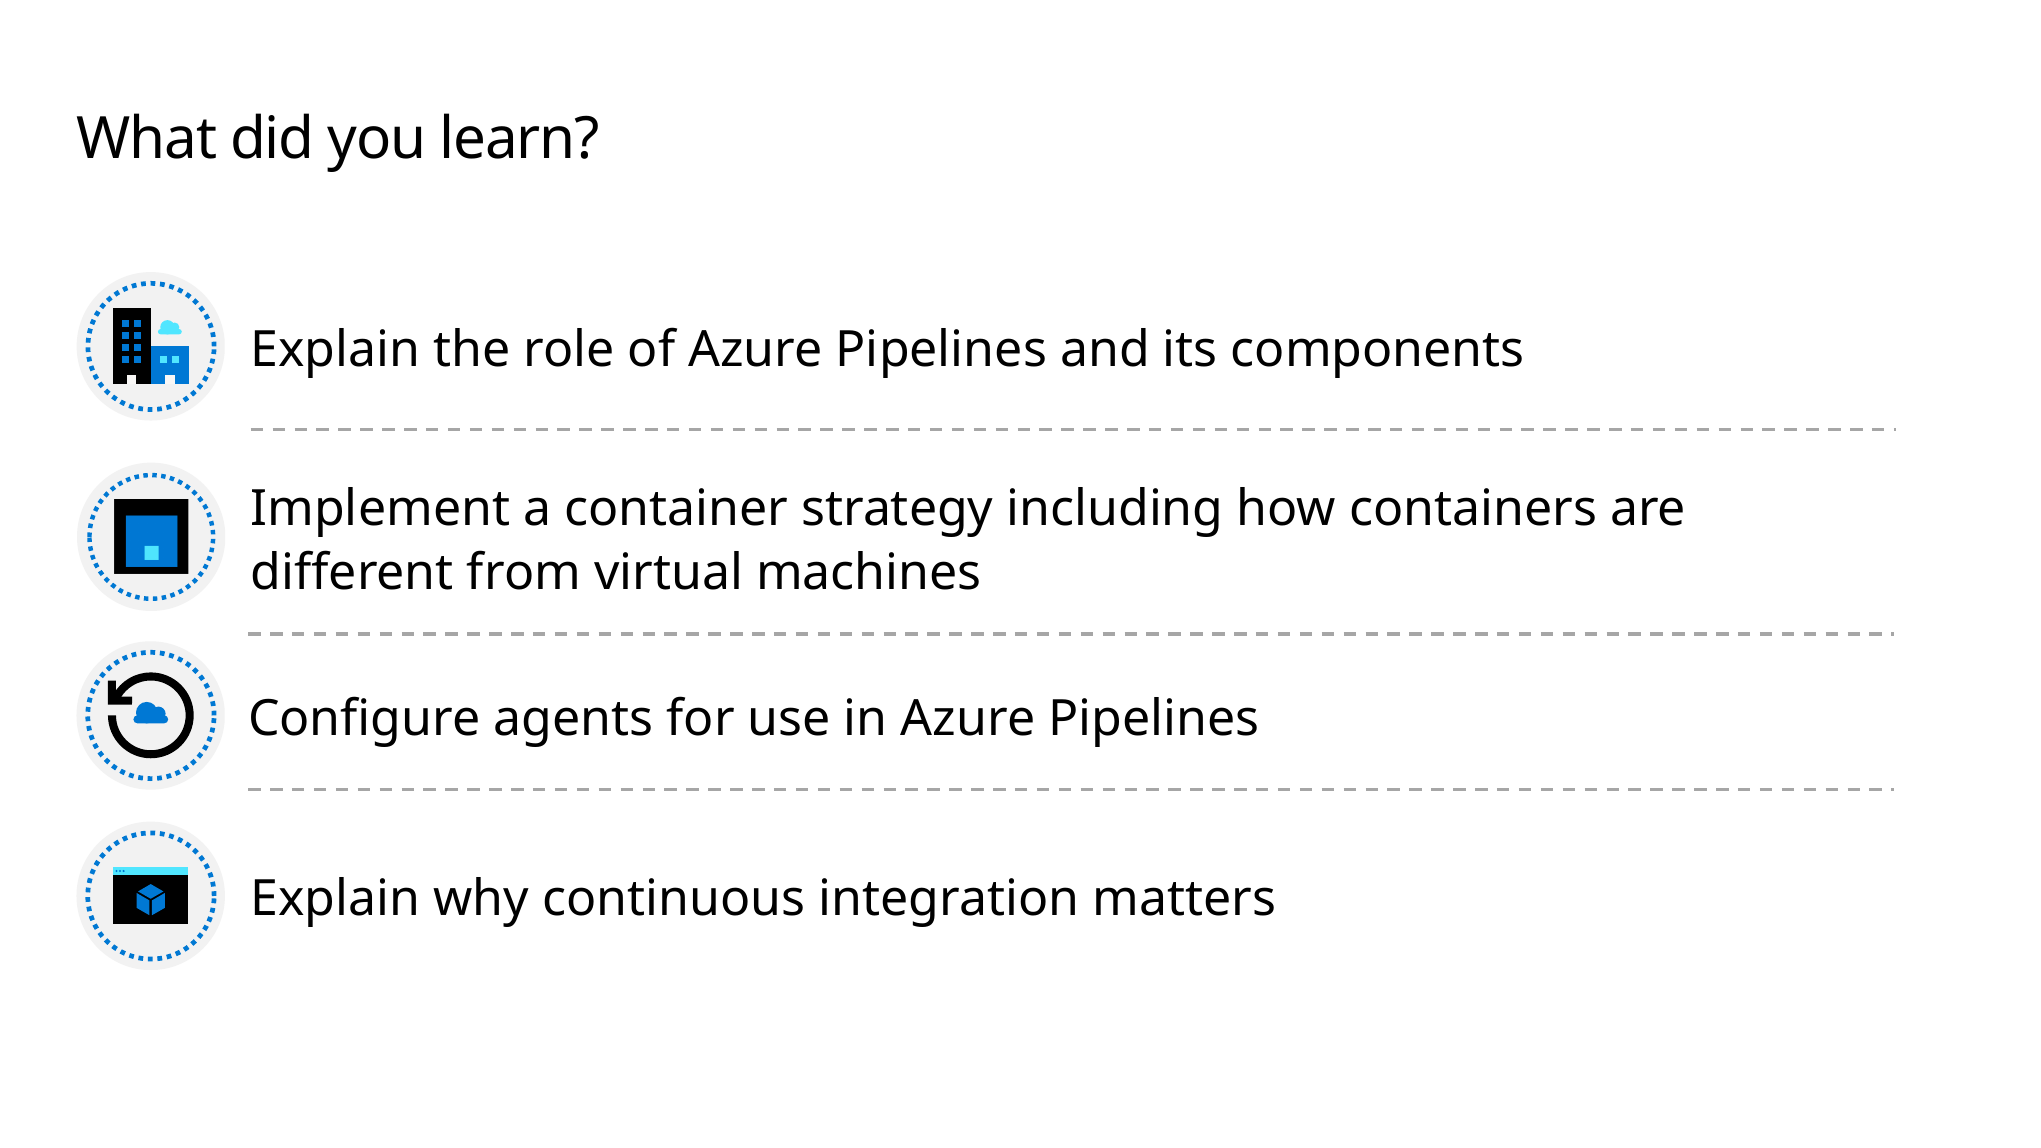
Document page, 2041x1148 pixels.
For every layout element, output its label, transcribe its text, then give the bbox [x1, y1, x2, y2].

text_box Configure agents for use in Azure Pipelines [247, 684, 1894, 746]
text_box Explain why continuous integration matters [250, 865, 1897, 926]
picture [75, 640, 225, 790]
text_box Explain the role of Azure Pipelines and its components [250, 315, 1897, 377]
title What did you learn? [76, 103, 1969, 172]
picture [76, 462, 226, 612]
picture [76, 821, 226, 971]
picture [76, 271, 225, 421]
text_box Implement a container strategy including how containers are different from virtual machines [250, 470, 1894, 600]
